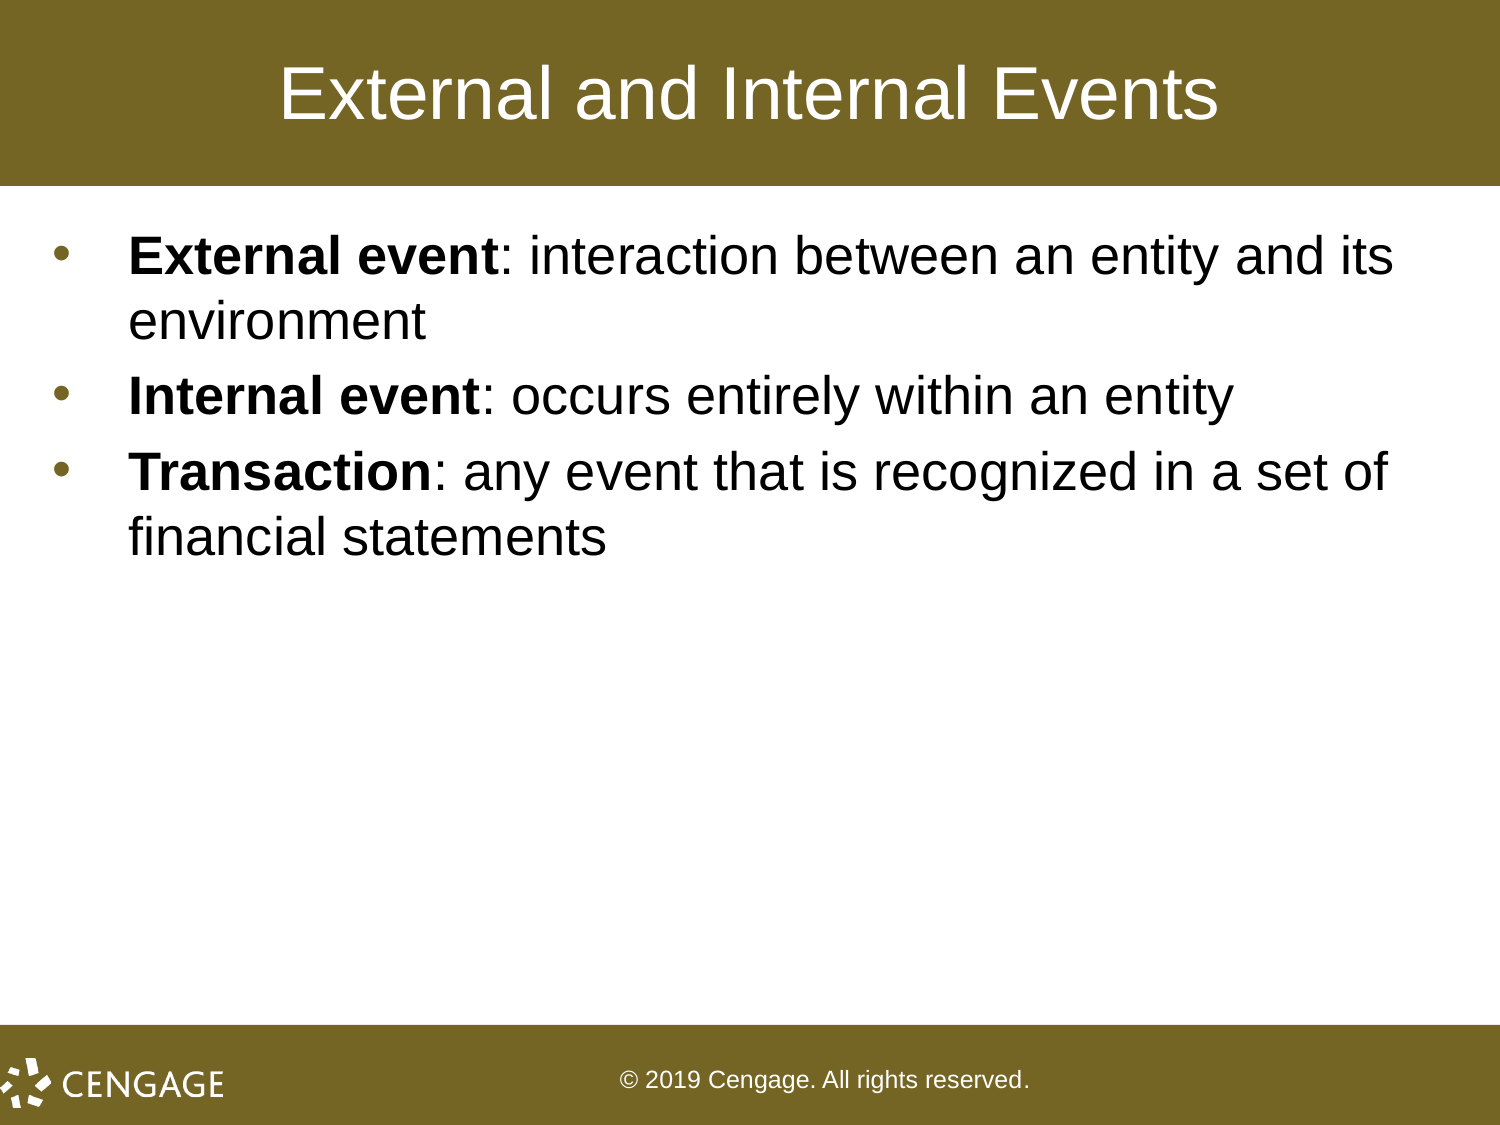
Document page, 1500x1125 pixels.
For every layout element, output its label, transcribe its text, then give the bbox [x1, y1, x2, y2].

list External event: interaction between an entity and its environment Internal event: occurs entirely within an entity Transaction: any event that is recognized in a set of financial statements [37, 212, 1475, 1005]
title External and Internal Events [7, 4, 1493, 175]
picture [0, 1058, 223, 1108]
